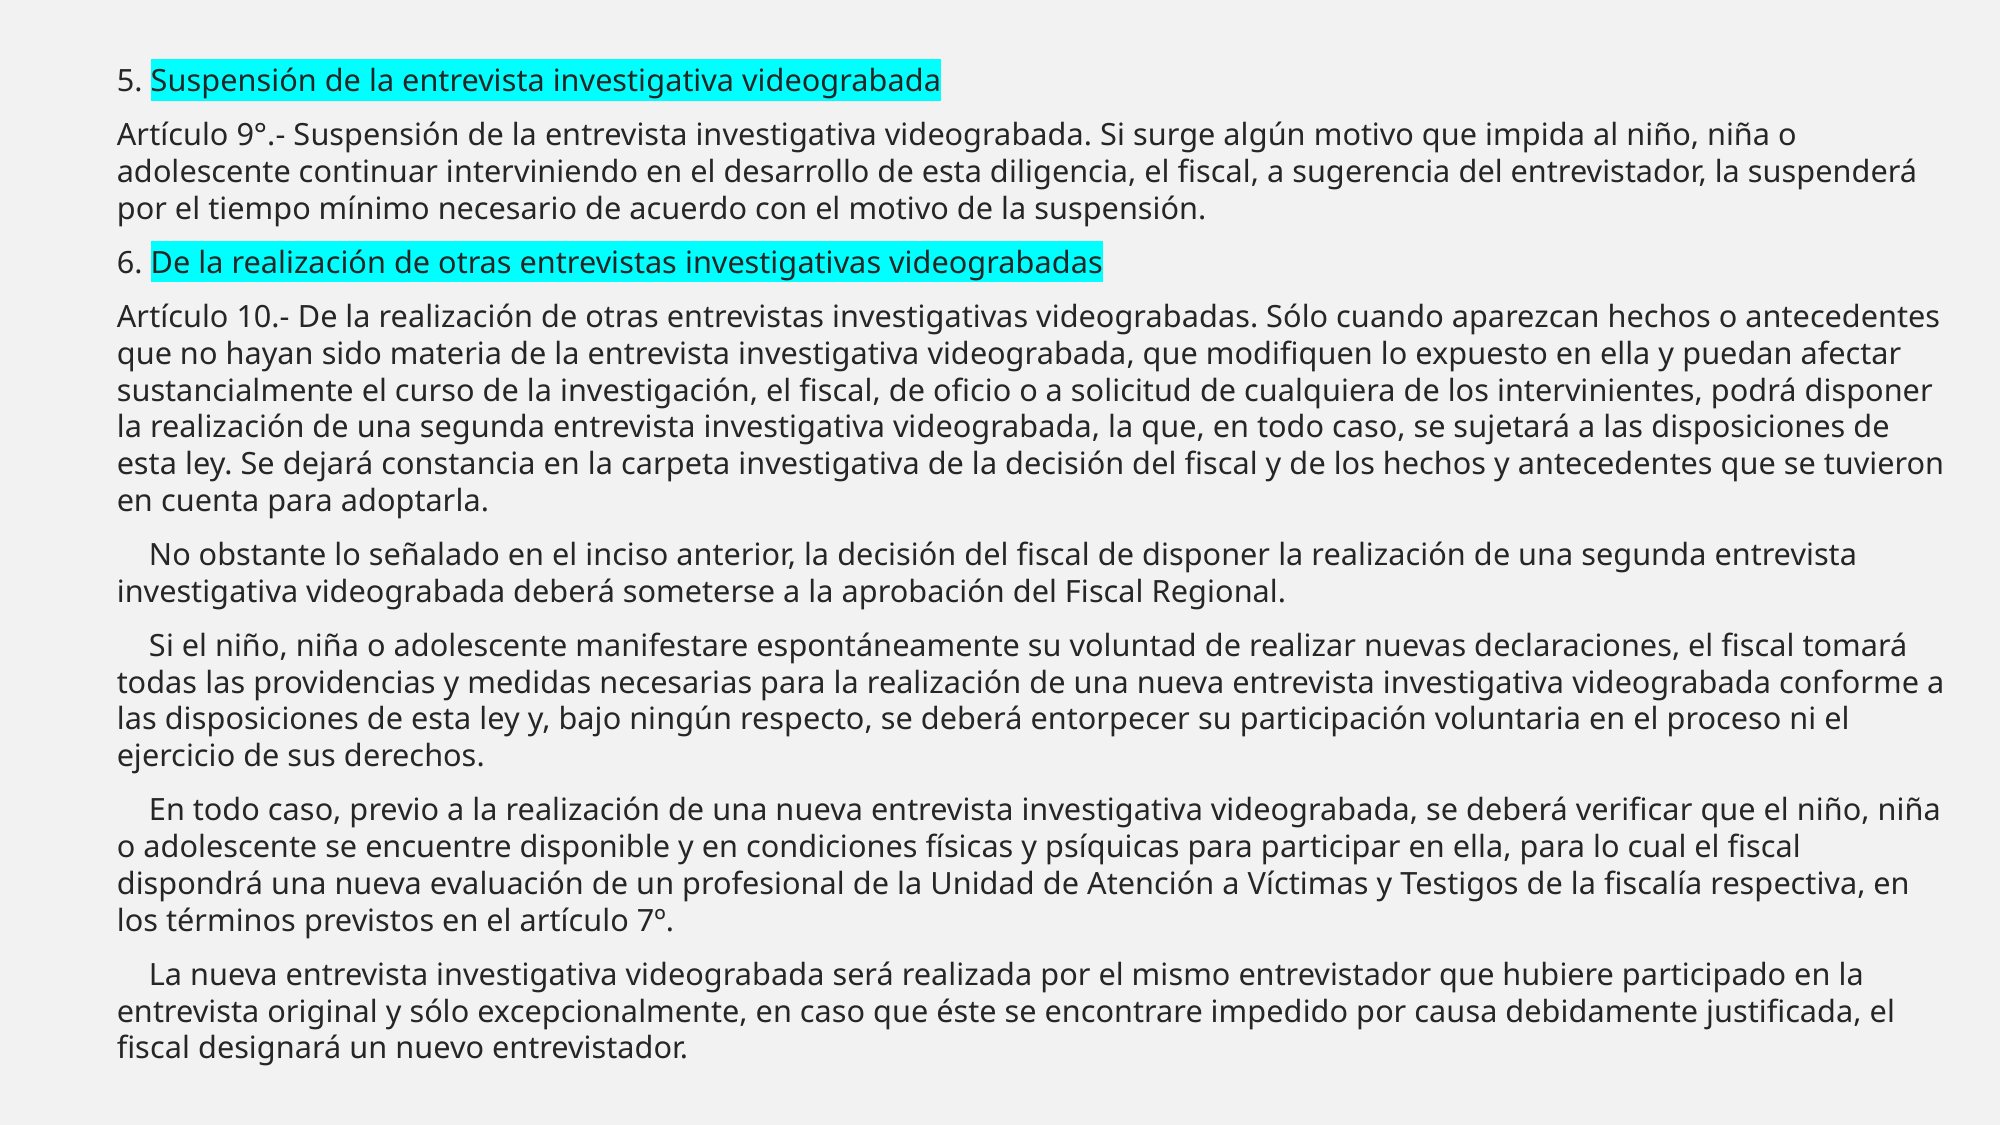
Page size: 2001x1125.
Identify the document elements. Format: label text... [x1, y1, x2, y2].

list 5. Suspensión de la entrevista investigativa videograbada Artículo 9°.- Suspensión de la entrevista investigativa videograbada. Si surge algún motivo que impida al niño, niña o adolescente continuar interviniendo en el desarrollo de esta diligencia, el fiscal, a sugerencia del entrevistador, la suspenderá por el tiempo mínimo necesario de acuerdo con el motivo de la suspensión. 6. De la realización de otras entrevistas investigativas videograbadas Artículo 10.- De la realización de otras entrevistas investigativas videograbadas. Sólo cuando aparezcan hechos o antecedentes que no hayan sido materia de la entrevista investigativa videograbada, que modifiquen lo expuesto en ella y puedan afectar sustancialmente el curso de la investigación, el fiscal, de oficio o a solicitud de cualquiera de los intervinientes, podrá disponer la realización de una segunda entrevista investigativa videograbada, la que, en todo caso, se sujetará a las disposiciones de esta ley. Se dejará constancia en la carpeta investigativa de la decisión del fiscal y de los hechos y antecedentes que se tuvieron en cuenta para adoptarla. No obstante lo señalado en el inciso anterior, la decisión del fiscal de disponer la realización de una segunda entrevista investigativa videograbada deberá someterse a la aprobación del Fiscal Regional. Si el niño, niña o adolescente manifestare espontáneamente su voluntad de realizar nuevas declaraciones, el fiscal tomará todas las providencias y medidas necesarias para la realización de una nueva entrevista investigativa videograbada conforme a las disposiciones de esta ley y, bajo ningún respecto, se deberá entorpecer su participación voluntaria en el proceso ni el ejercicio de sus derechos. En todo caso, previo a la realización de una nueva entrevista investigativa videograbada, se deberá verificar que el niño, niña o adolescente se encuentre disponible y en condiciones físicas y psíquicas para participar en ella, para lo cual el fiscal dispondrá una nueva evaluación de un profesional de la Unidad de Atención a Víctimas y Testigos de la fiscalía respectiva, en los términos previstos en el artículo 7º. La nueva entrevista investigativa videograbada será realizada por el mismo entrevistador que hubiere participado en la entrevista original y sólo excepcionalmente, en caso que éste se encontrare impedido por causa debidamente justificada, el fiscal designará un nuevo entrevistador. [101, 53, 1962, 1075]
